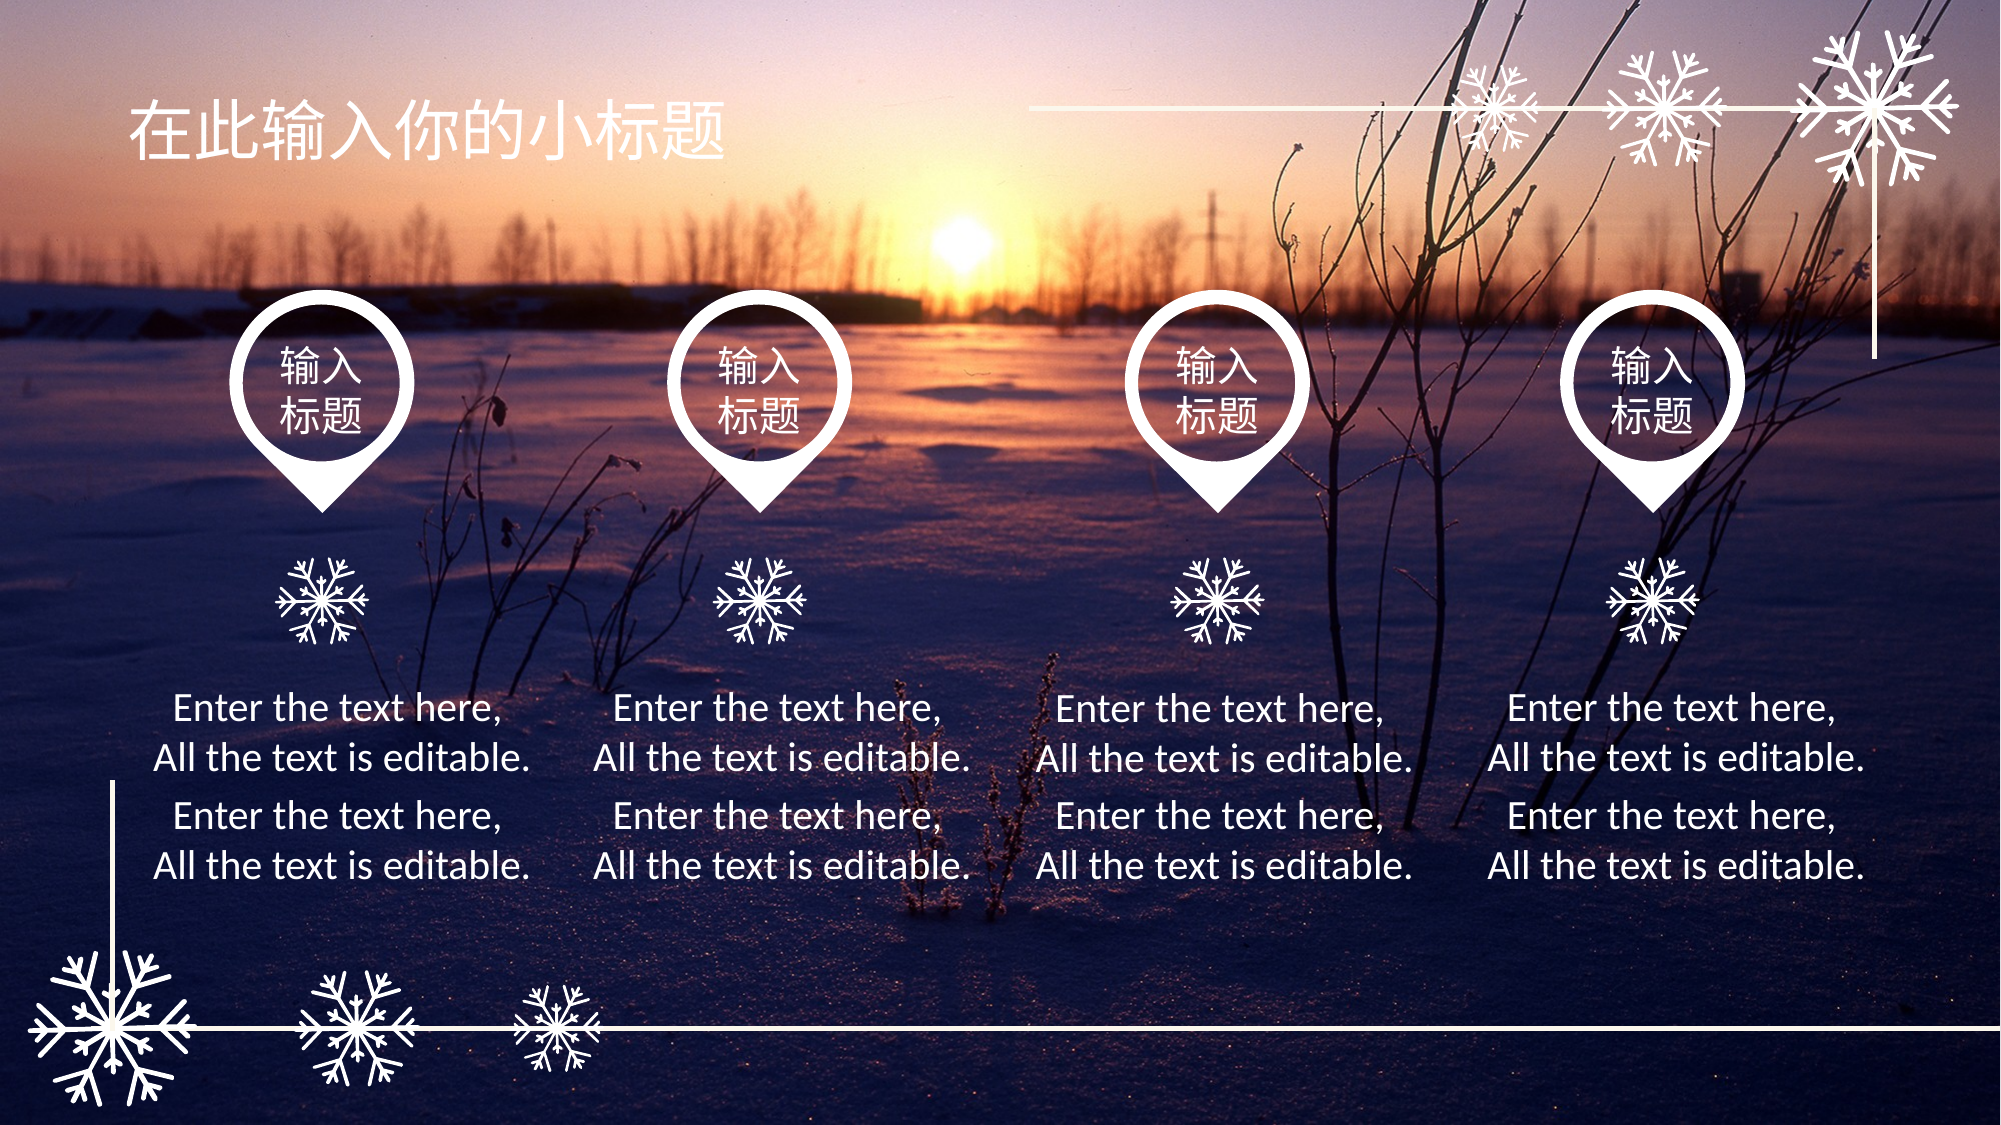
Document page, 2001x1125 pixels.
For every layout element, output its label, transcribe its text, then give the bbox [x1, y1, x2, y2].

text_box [1124, 368, 1311, 647]
text_box Enter the text here, All the text is editable. [1451, 672, 1892, 780]
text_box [1559, 368, 1746, 647]
picture [0, 0, 2001, 1125]
text_box Enter the text here, All the text is editable. [999, 673, 1440, 789]
text_box Enter the text here, All the text is editable. [1451, 780, 1892, 896]
text_box Enter the text here, All the text is editable. [557, 672, 998, 780]
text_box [1028, 26, 1958, 360]
text_box Enter the text here, All the text is editable. [999, 789, 1440, 896]
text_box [229, 289, 415, 647]
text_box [666, 289, 853, 647]
text_box Enter the text here, All the text is editable. [117, 780, 557, 896]
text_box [29, 946, 2000, 1111]
text_box Enter the text here, All the text is editable. [117, 672, 557, 780]
text_box 在此输入你的小标题 [112, 81, 1023, 177]
text_box Enter the text here, All the text is editable. [557, 780, 998, 896]
